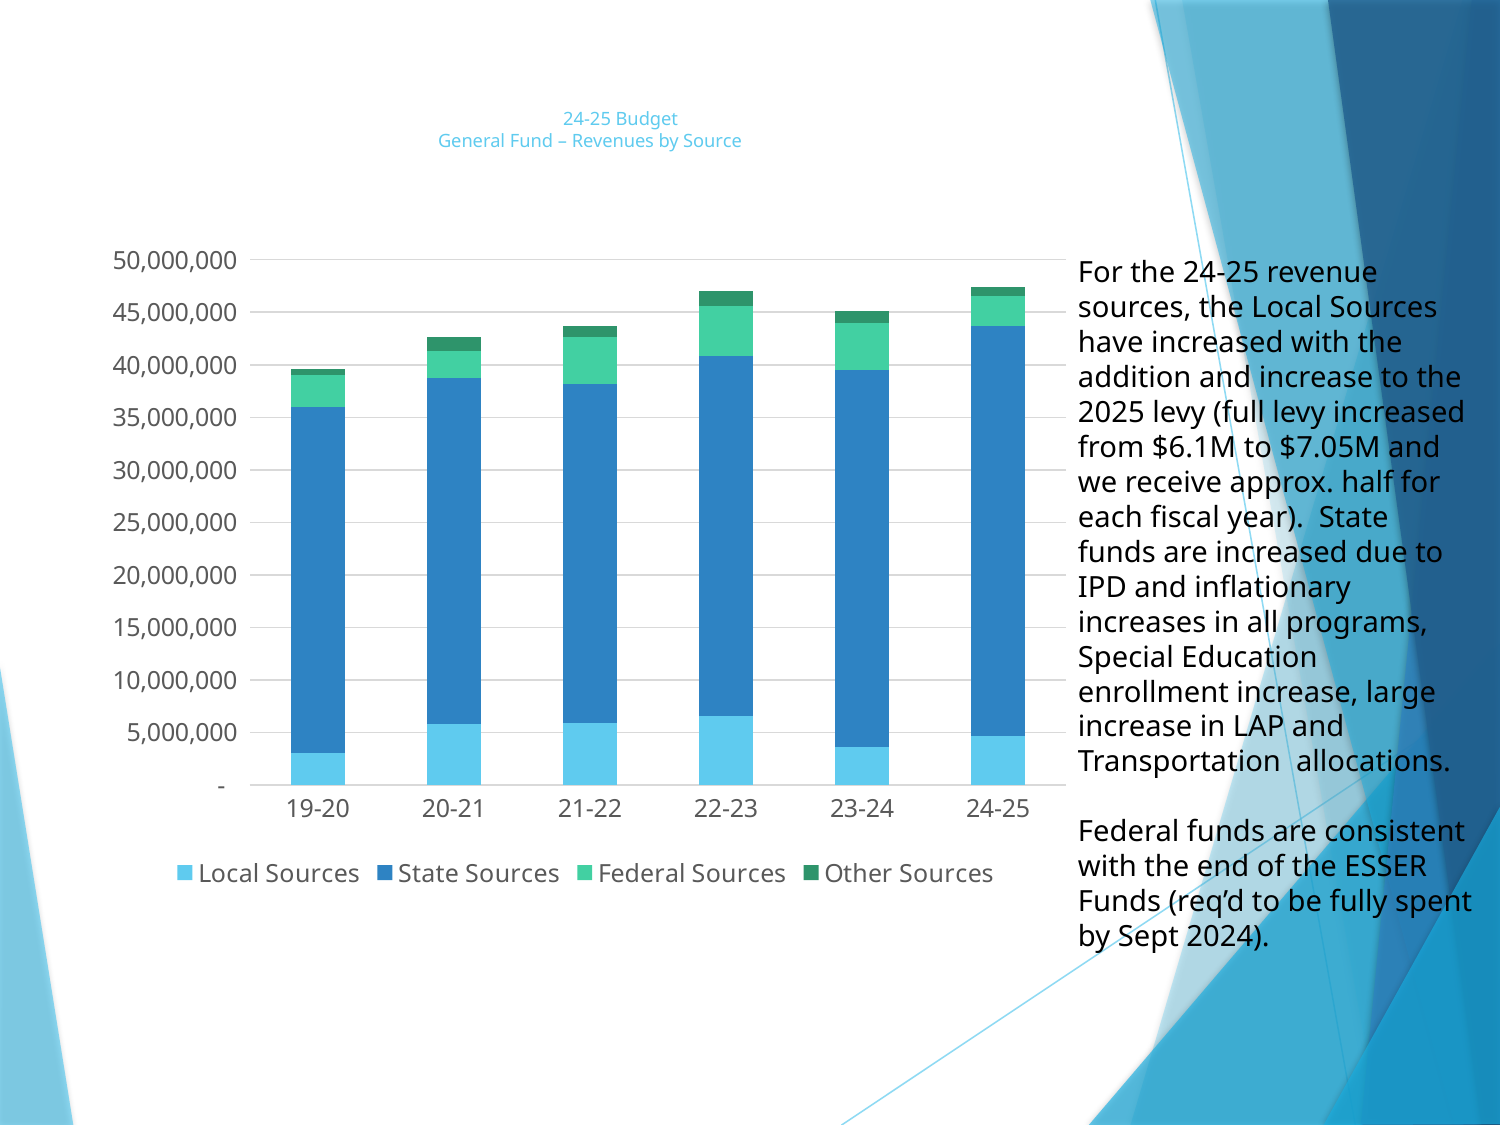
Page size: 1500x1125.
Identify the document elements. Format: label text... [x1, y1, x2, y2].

text_box For the 24-25 revenue sources, the Local Sources have increased with the addition and increase to the 2025 levy (full levy increased from $6.1M to $7.05M and we receive approx. half for each fiscal year). State funds are increased due to IPD and inflationary increases in all programs, Special Education enrollment increase, large increase in LAP and Transportation allocations. Federal funds are consistent with the end of the ESSER Funds (req’d to be fully spent by Sept 2024). [1063, 245, 1488, 960]
chart [85, 228, 1087, 897]
title 24-25 Budget General Fund – Revenues by Source3 Budget General Fund – Revenues By Source [99, 99, 1142, 213]
